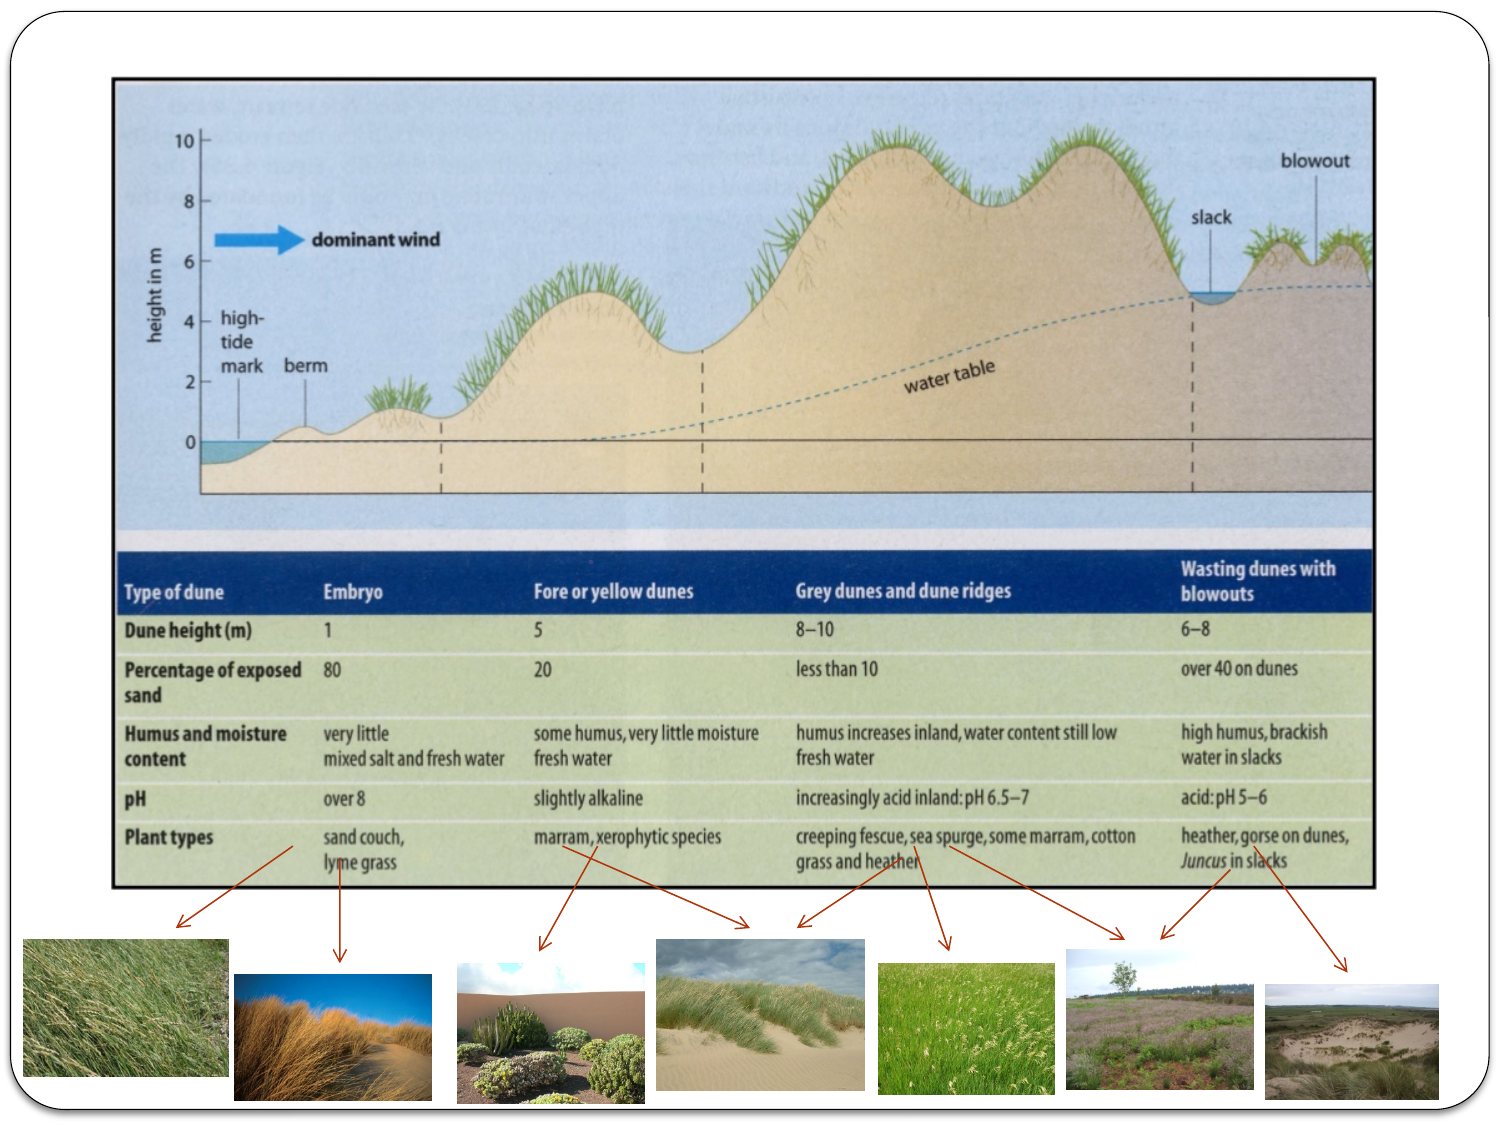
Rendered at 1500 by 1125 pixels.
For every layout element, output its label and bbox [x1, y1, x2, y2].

picture [105, 70, 1383, 845]
text_box [23, 845, 1439, 1105]
picture [1066, 948, 1255, 1091]
